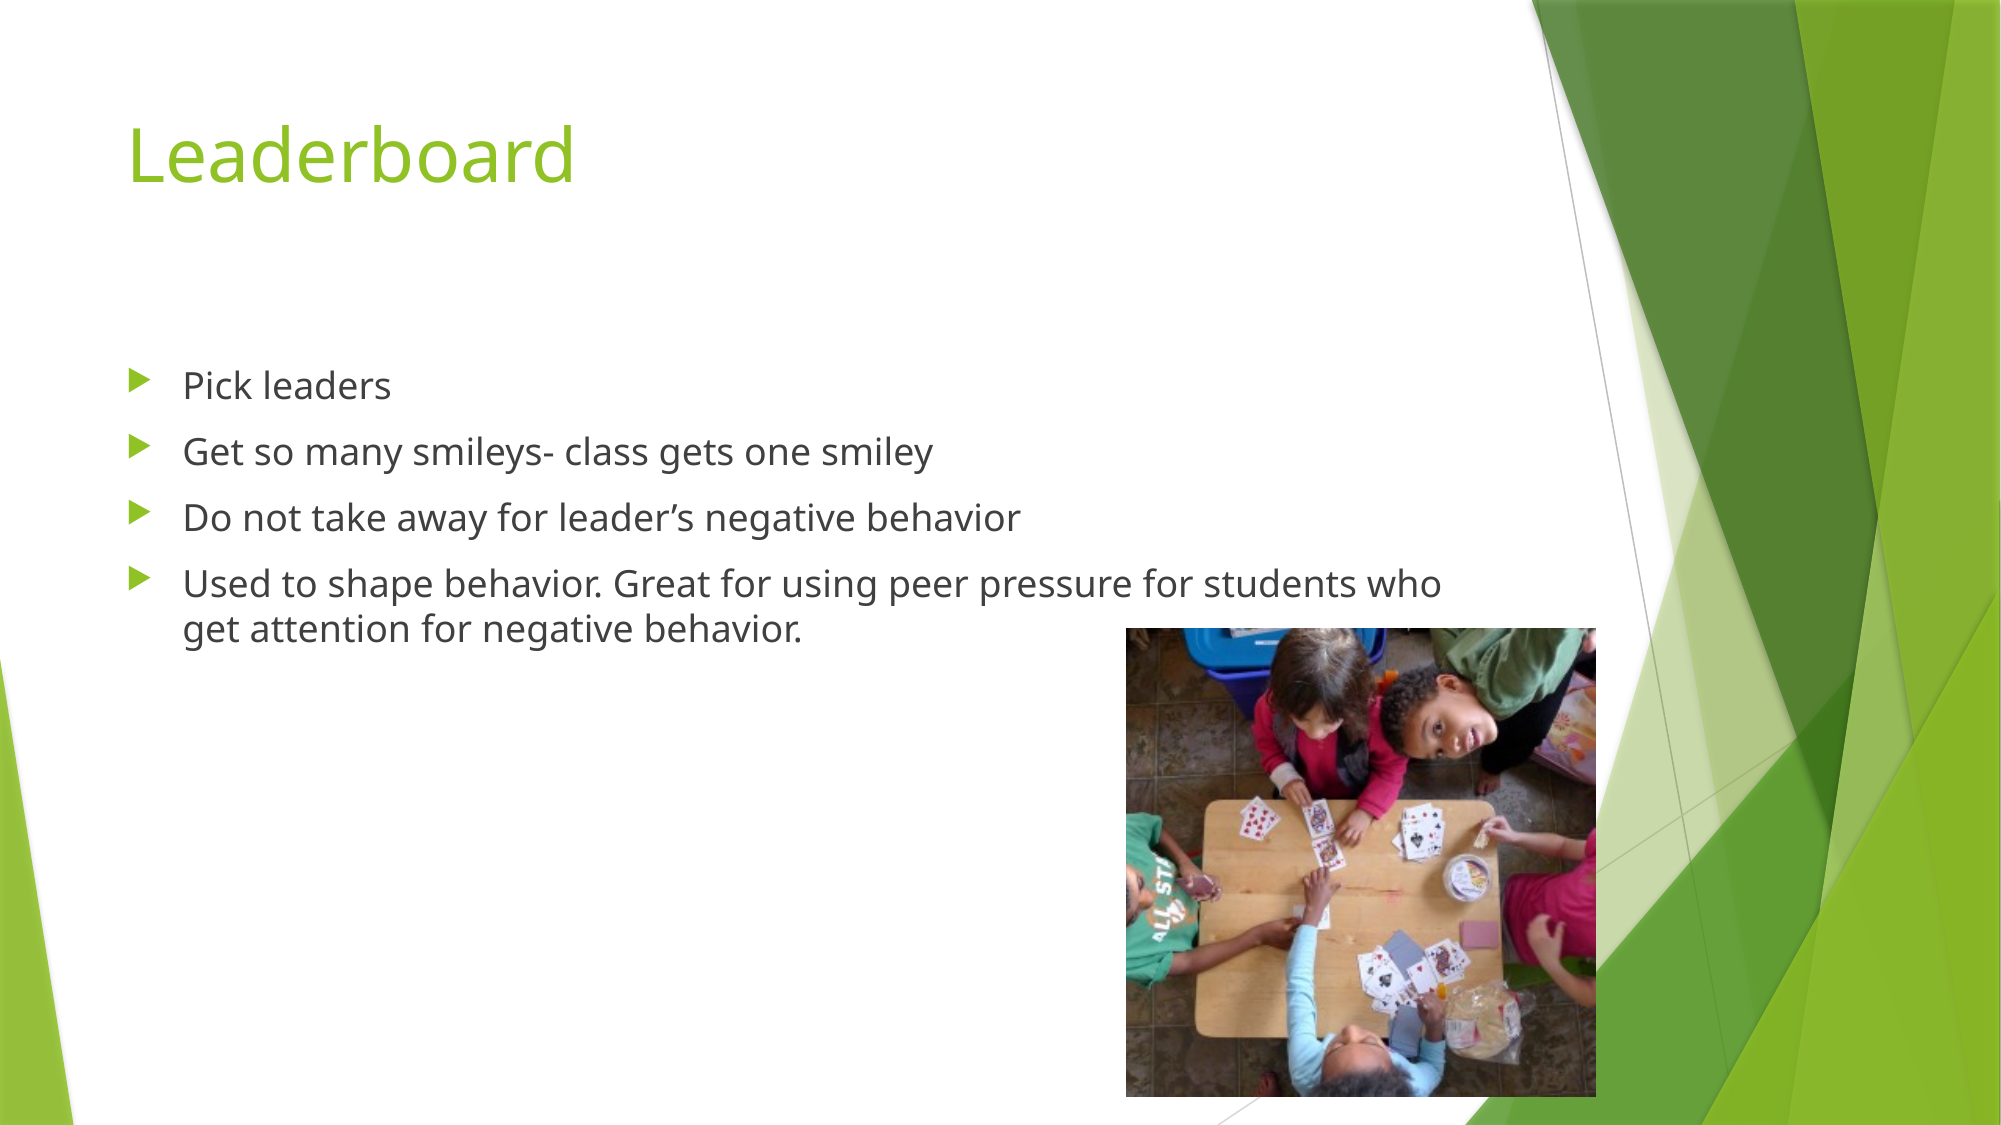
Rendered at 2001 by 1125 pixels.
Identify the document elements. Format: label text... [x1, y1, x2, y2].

list Pick leaders Get so many smileys- class gets one smiley Do not take away for leader’s negative behavior Used to shape behavior. Great for using peer pressure for students who get attention for negative behavior. [111, 354, 1522, 992]
title Leaderboard [111, 99, 1522, 317]
picture [1126, 627, 1597, 1098]
